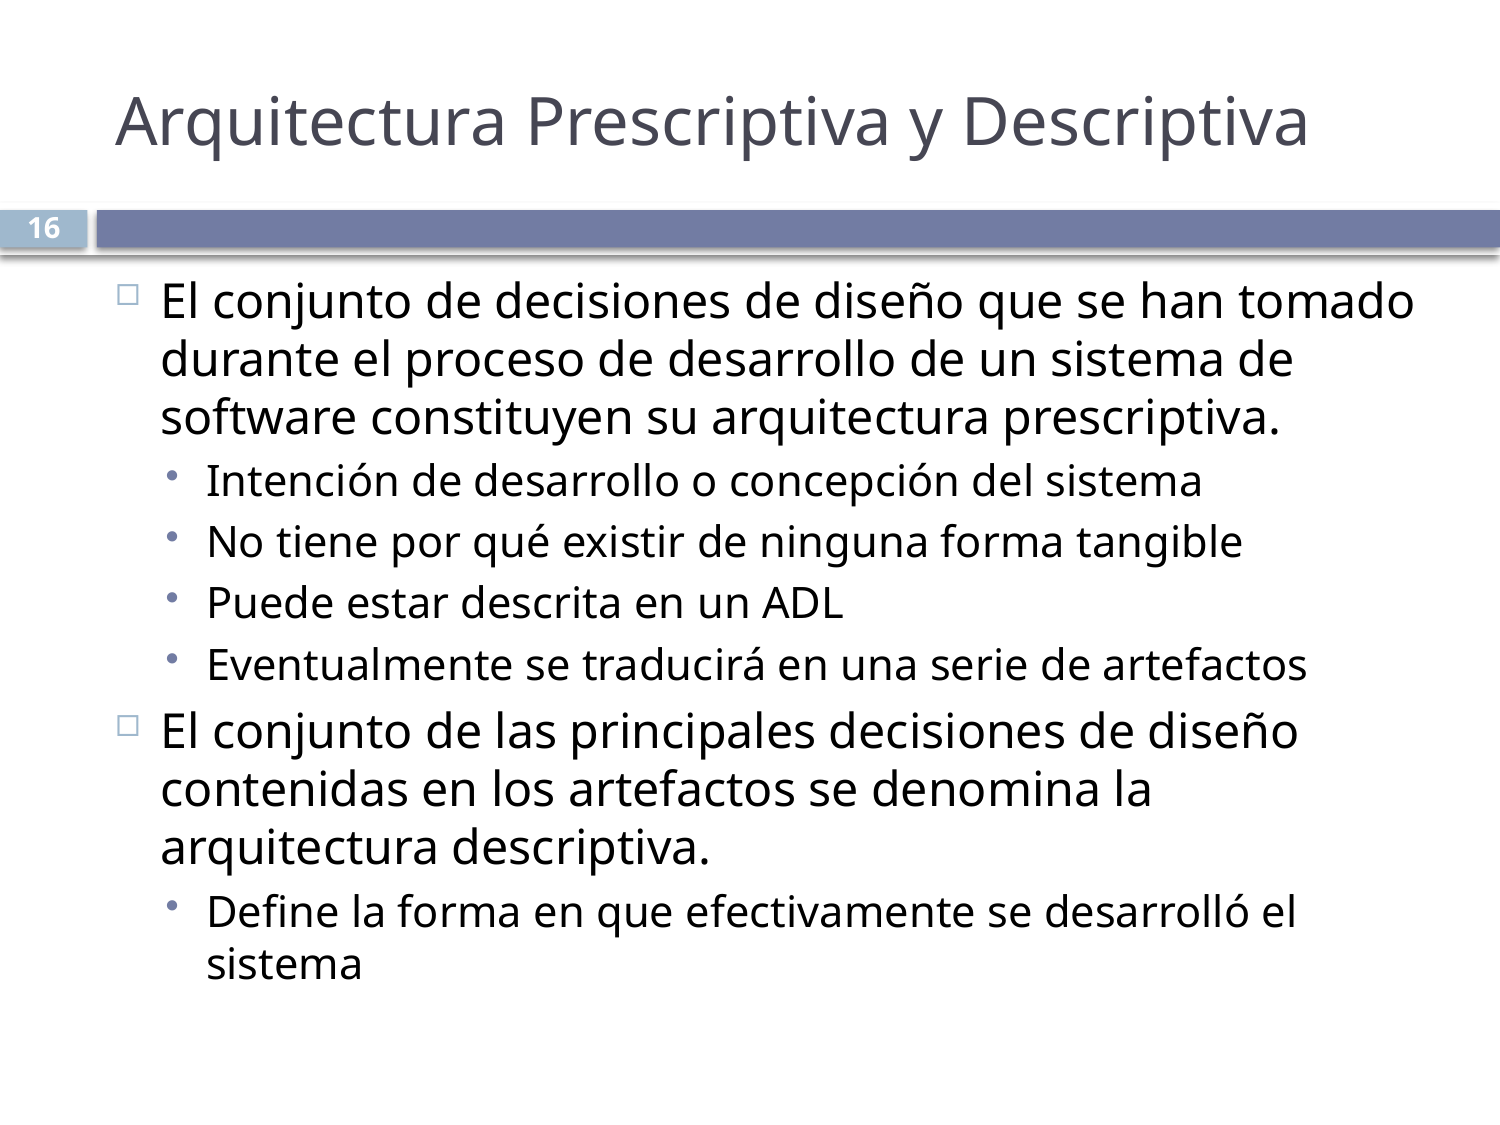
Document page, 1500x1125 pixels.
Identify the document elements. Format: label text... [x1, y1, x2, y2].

list El conjunto de decisiones de diseño que se han tomado durante el proceso de desarrollo de un sistema de software constituyen su arquitectura prescriptiva. Intención de desarrollo o concepción del sistema No tiene por qué existir de ninguna forma tangible Puede estar descrita en un ADL Eventualmente se traducirá en una serie de artefactos El conjunto de las principales decisiones de diseño contenidas en los artefactos se denomina la arquitectura descriptiva. Define la forma en que efectivamente se desarrolló el sistema [100, 262, 1438, 1020]
title Arquitectura Prescriptiva y Descriptiva [100, 37, 1438, 200]
slide_number 16 [0, 208, 88, 249]
